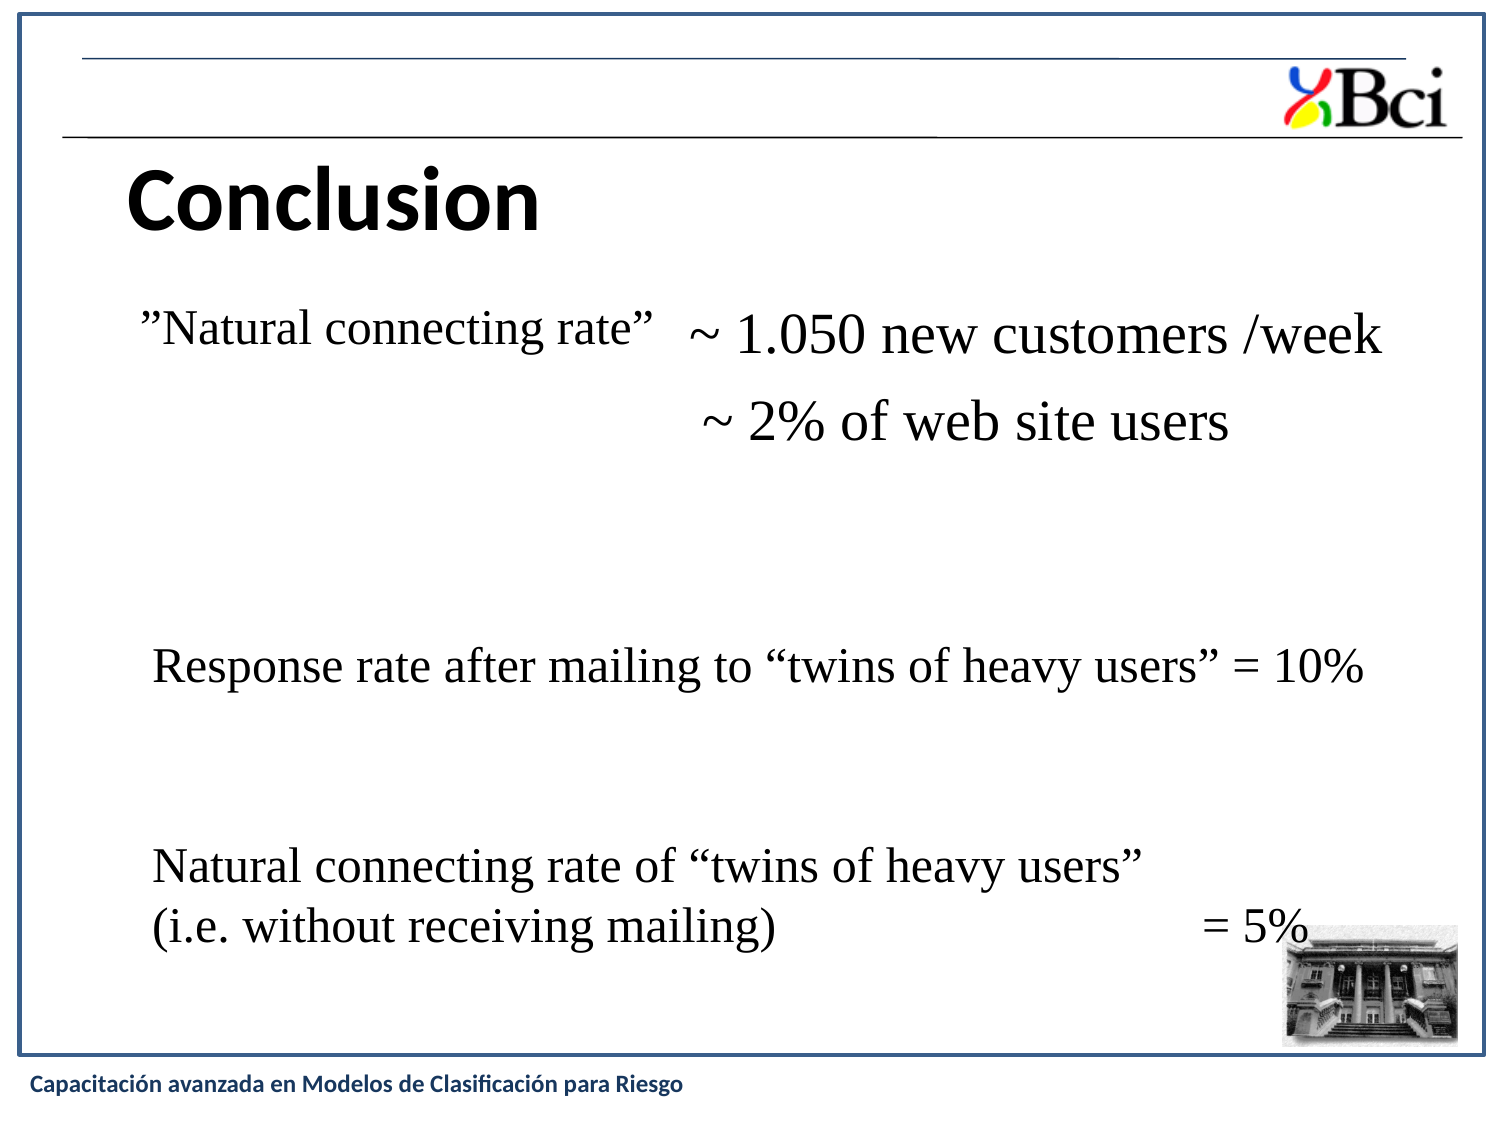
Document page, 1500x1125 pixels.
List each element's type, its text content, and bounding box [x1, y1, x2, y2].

picture [1282, 925, 1458, 1047]
text_box ~ 1.050 new customers /week [675, 287, 1450, 373]
text_box ~ 2% of web site users [687, 375, 1463, 460]
text_box Response rate after mailing to “twins of heavy users” = 10% [137, 624, 1400, 700]
text_box ”Natural connecting rate” [124, 287, 675, 363]
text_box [62, 62, 1463, 138]
text_box Natural connecting rate of “twins of heavy users” (i.e. without receiving mailing) = 5% [137, 824, 1400, 960]
text_box Conclusion [112, 147, 1388, 288]
